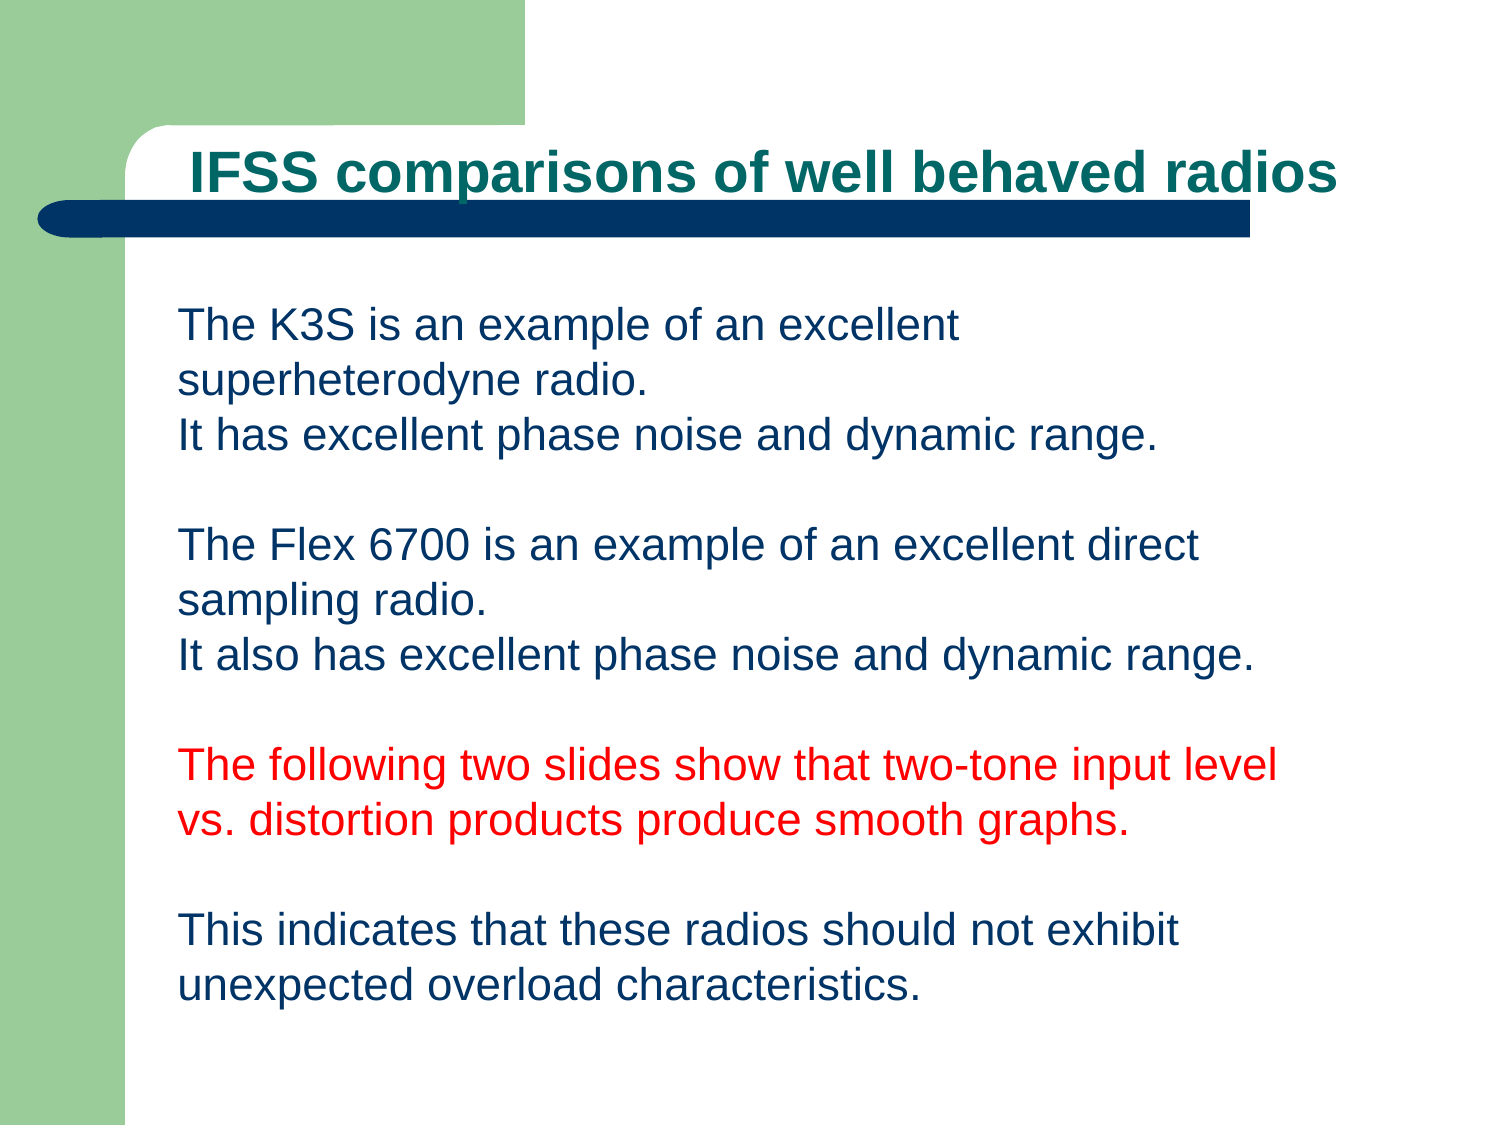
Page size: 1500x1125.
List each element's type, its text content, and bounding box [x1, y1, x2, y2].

title IFSS comparisons of well behaved radios [174, 124, 1426, 213]
text_box The K3S is an example of an excellent superheterodyne radio. It has excellent phase noise and dynamic range. The Flex 6700 is an example of an excellent direct sampling radio. It also has excellent phase noise and dynamic range. The following two slides show that two-tone input level vs. distortion products produce smooth graphs. This indicates that these radios should not exhibit unexpected overload characteristics. [162, 287, 1300, 1072]
